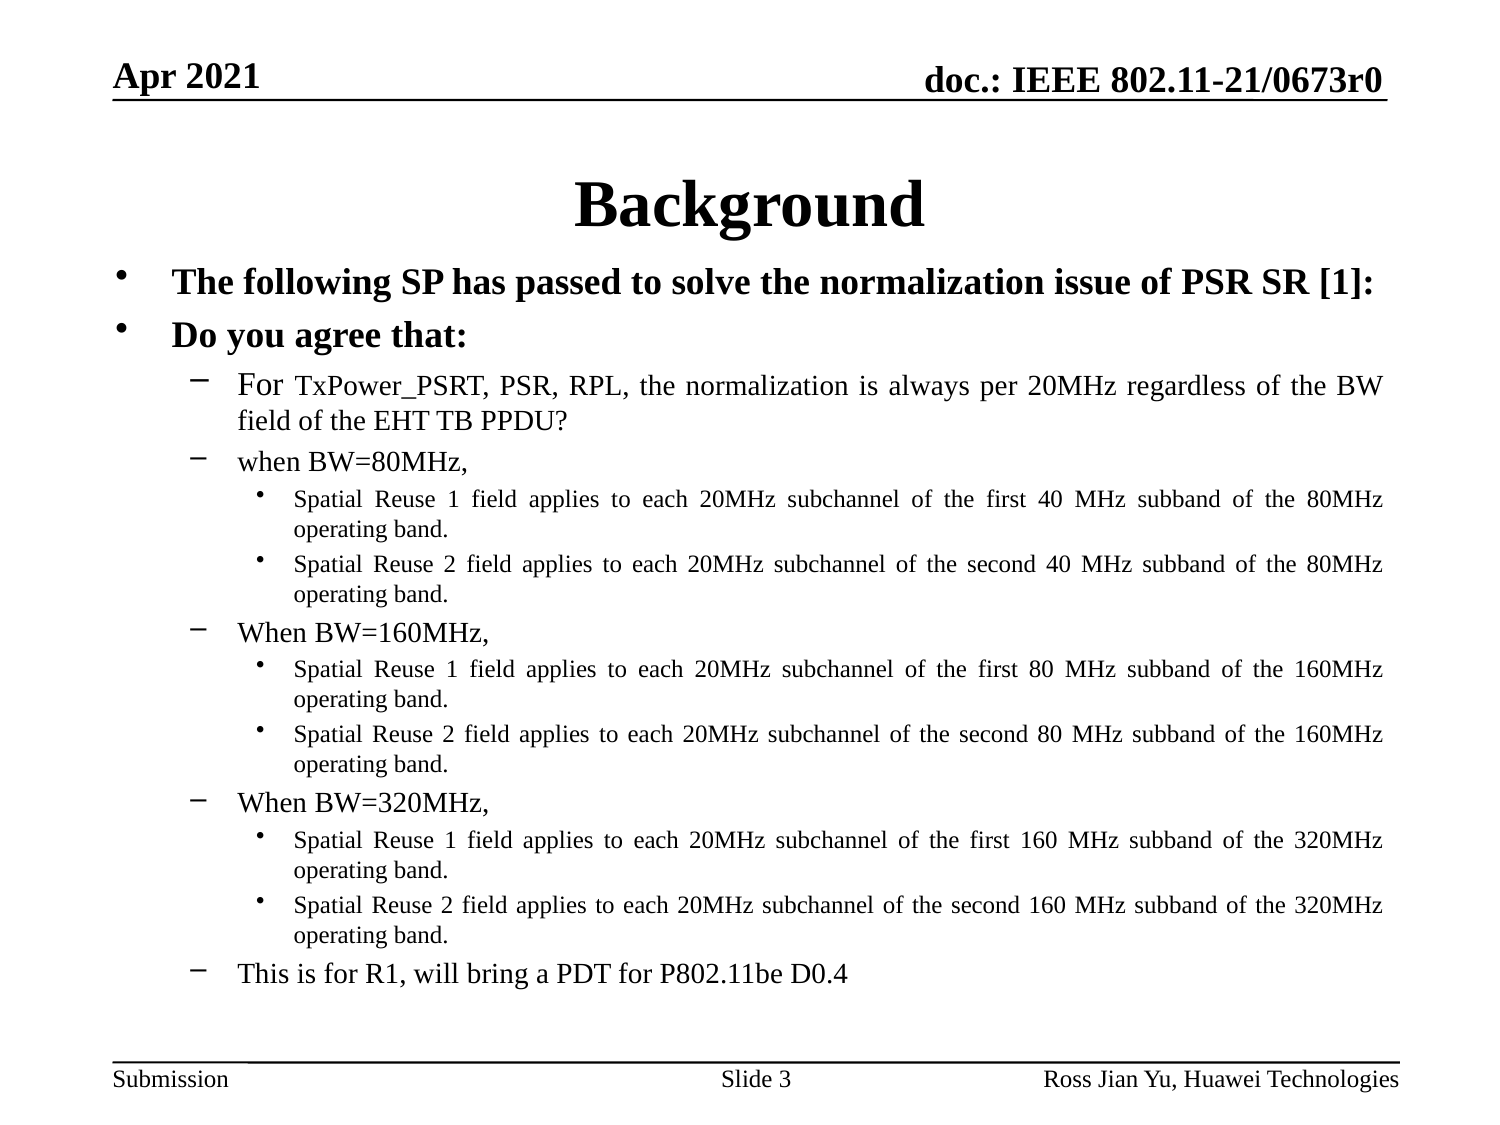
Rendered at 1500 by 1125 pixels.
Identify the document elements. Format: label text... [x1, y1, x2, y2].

list The following SP has passed to solve the normalization issue of PSR SR [1]: Do you agree that: For TxPower_PSRT, PSR, RPL, the normalization is always per 20MHz regardless of the BW field of the EHT TB PPDU? when BW=80MHz, Spatial Reuse 1 field applies to each 20MHz subchannel of the first 40 MHz subband of the 80MHz operating band. Spatial Reuse 2 field applies to each 20MHz subchannel of the second 40 MHz subband of the 80MHz operating band. When BW=160MHz, Spatial Reuse 1 field applies to each 20MHz subchannel of the first 80 MHz subband of the 160MHz operating band. Spatial Reuse 2 field applies to each 20MHz subchannel of the second 80 MHz subband of the 160MHz operating band. When BW=320MHz, Spatial Reuse 1 field applies to each 20MHz subchannel of the first 160 MHz subband of the 320MHz operating band. Spatial Reuse 2 field applies to each 20MHz subchannel of the second 160 MHz subband of the 320MHz operating band. This is for R1, will bring a PDT for P802.11be D0.4 [100, 249, 1400, 926]
slide_number Slide 3 [712, 1061, 800, 1093]
title Background [112, 112, 1388, 288]
